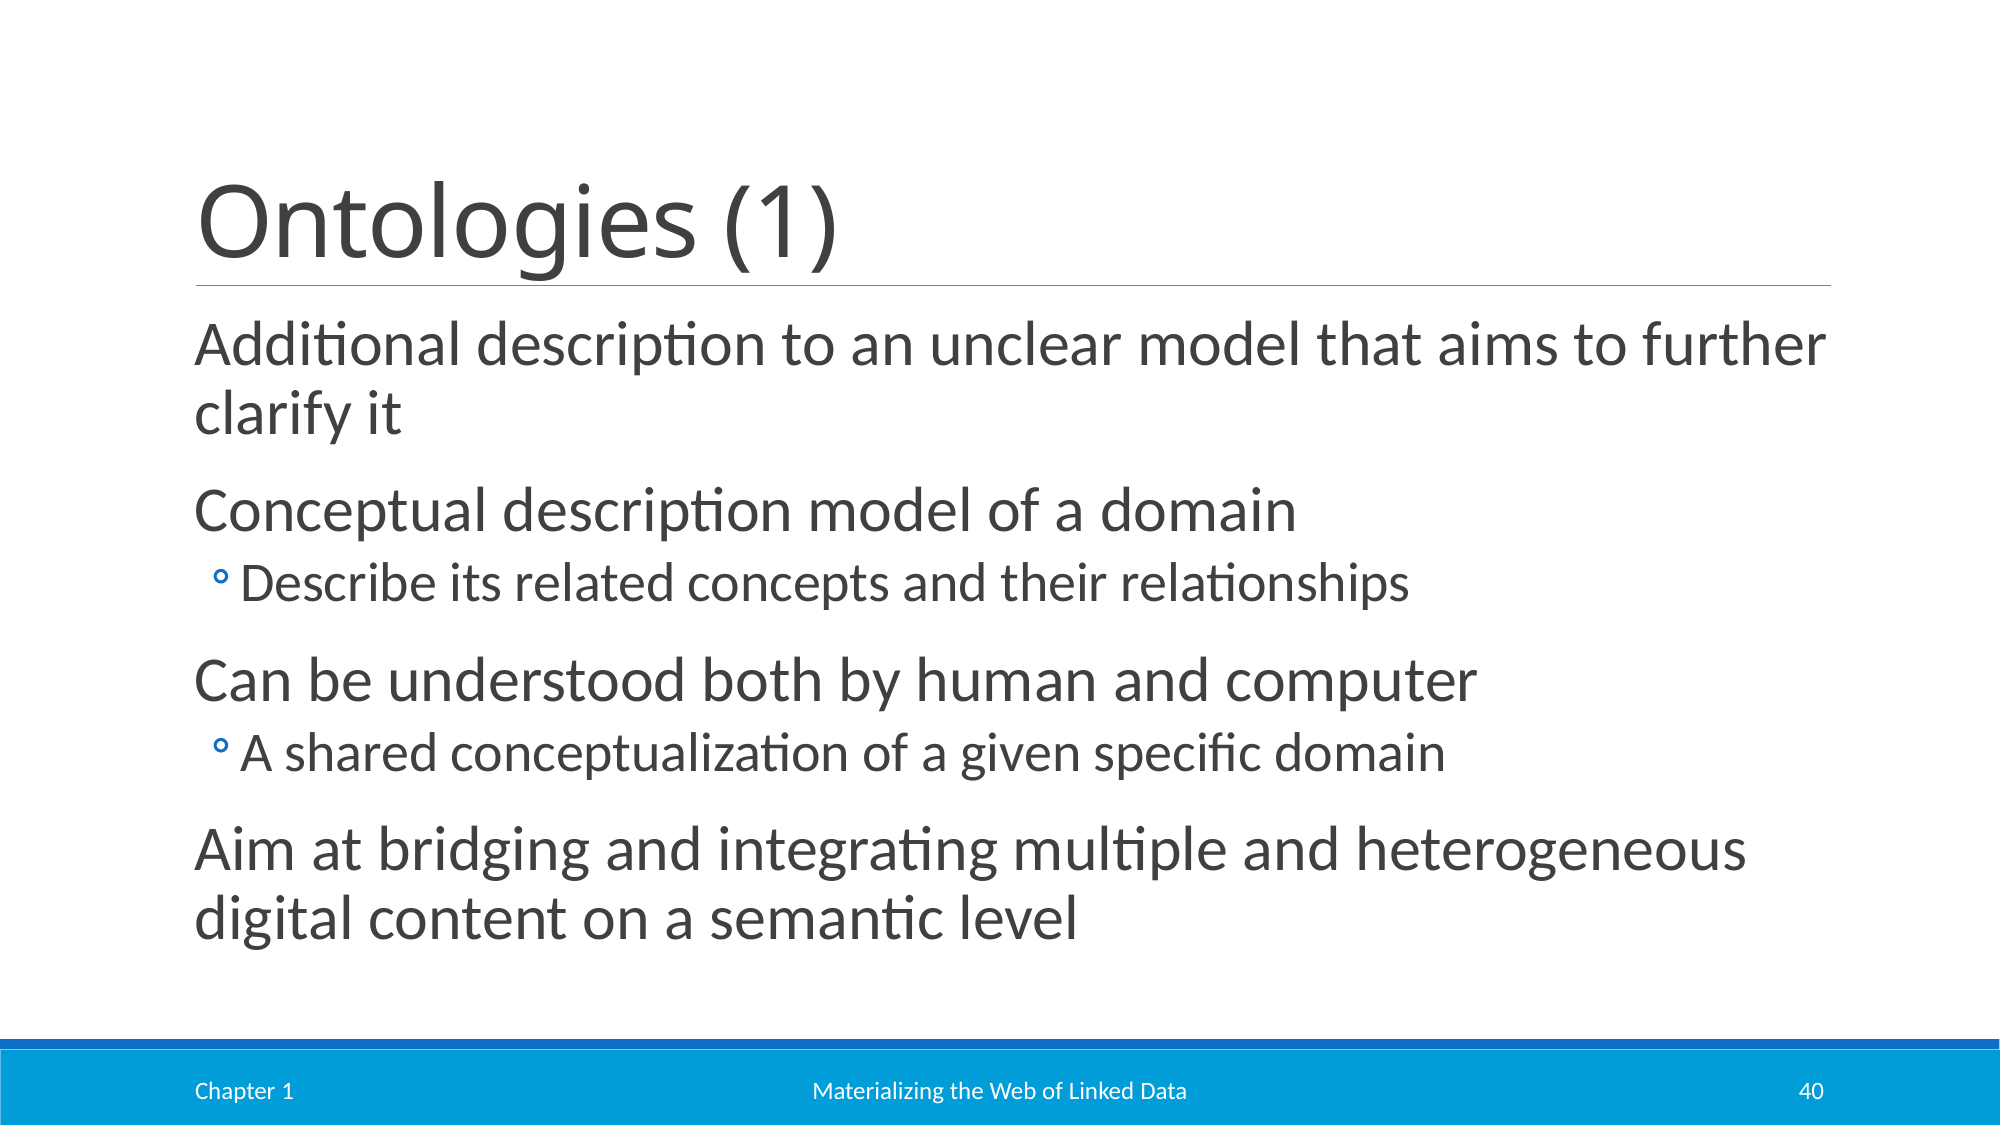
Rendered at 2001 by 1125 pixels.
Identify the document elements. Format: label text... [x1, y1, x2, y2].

slide_number 40 [1624, 1059, 1840, 1120]
list Additional description to an unclear model that aims to further clarify it Conceptual description model of a domain Describe its related concepts and their relationships Can be understood both by human and computer A shared conceptualization of a given specific domain Aim at bridging and integrating multiple and heterogeneous digital content on a semantic level [180, 302, 1830, 963]
slide_number Chapter 1 [180, 1059, 586, 1120]
title Ontologies (1) [180, 47, 1830, 285]
footer Materializing the Web of Linked Data [604, 1059, 1396, 1120]
